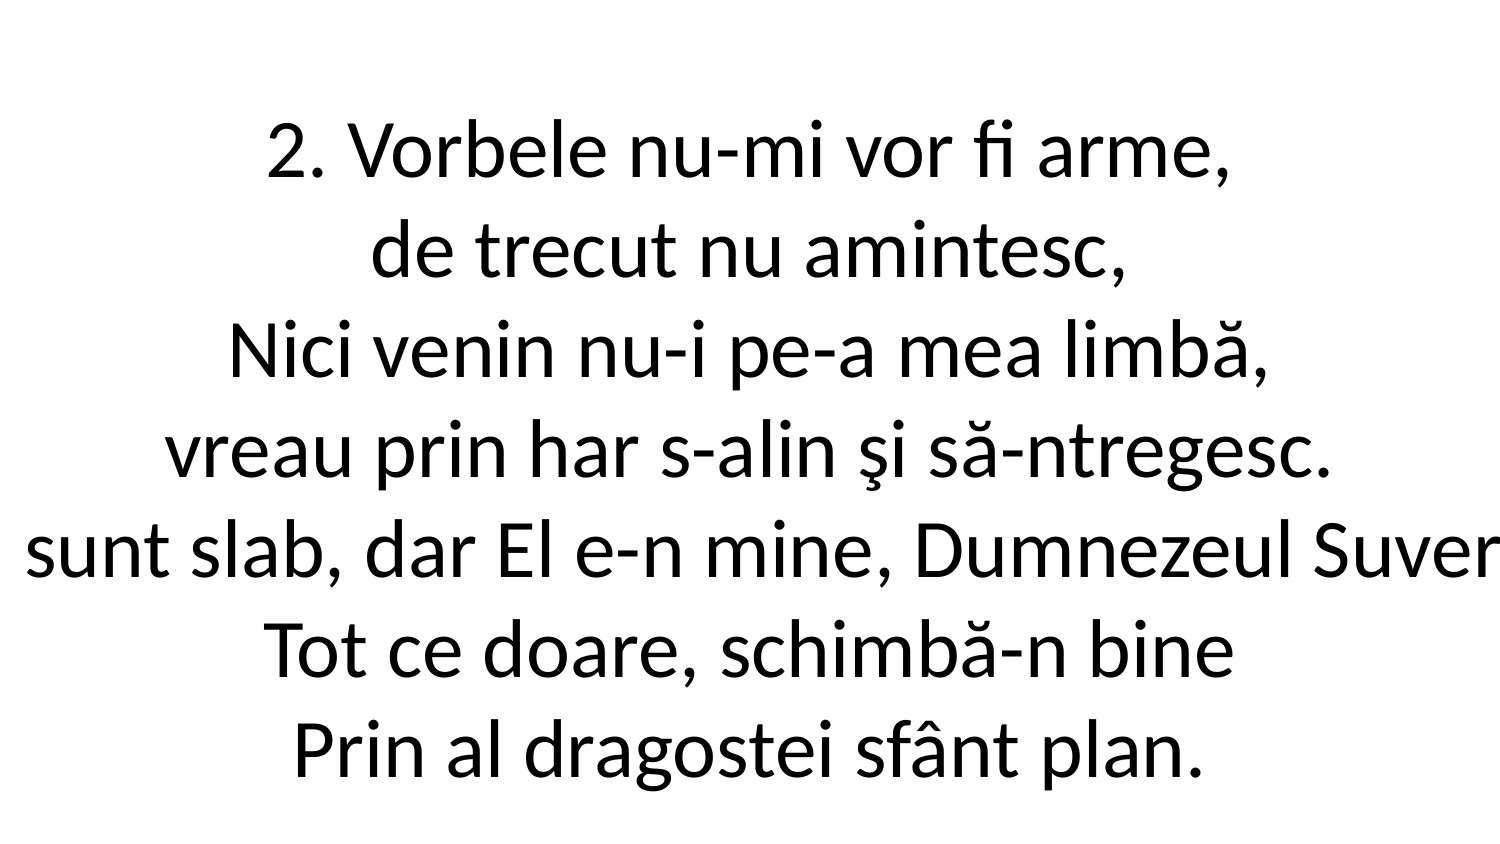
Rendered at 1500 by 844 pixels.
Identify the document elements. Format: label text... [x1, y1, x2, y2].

text_box 2. Vorbele nu-mi vor fi arme, de trecut nu amintesc, Nici venin nu-i pe-a mea limbă, vreau prin har s-alin şi să-ntregesc. Da, sunt slab, dar El e-n mine, Dumnezeul Suveran, Tot ce doare, schimbă-n bine Prin al dragostei sfânt plan. [0, 42, 1500, 802]
